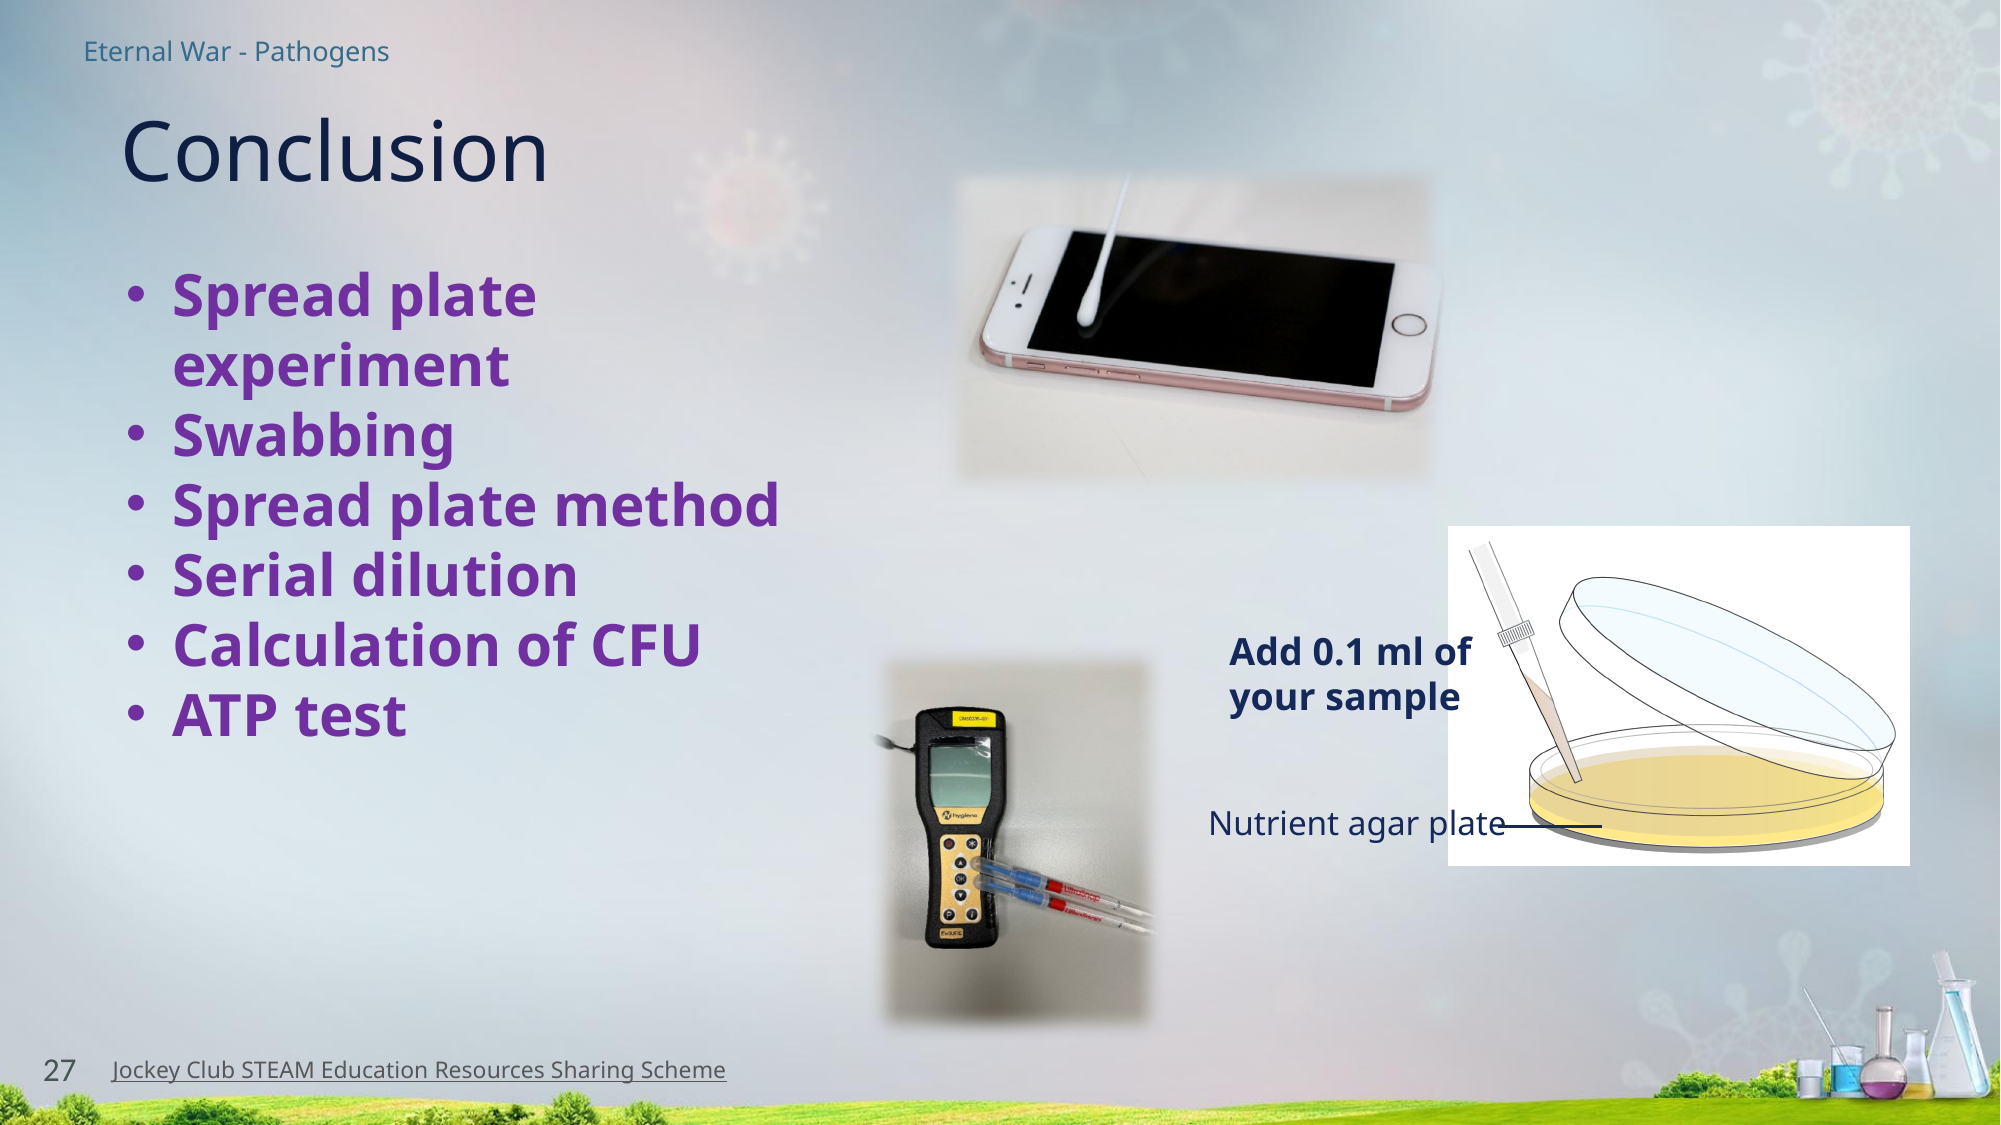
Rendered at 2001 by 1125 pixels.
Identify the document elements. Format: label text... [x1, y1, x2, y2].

picture [0, 0, 2001, 1125]
text_box Conclusion [100, 40, 1511, 257]
text_box Add 0.1 ml of your sample [1214, 620, 1442, 726]
text_box Spread plate experiment Swabbing Spread plate method Serial dilution Calculation of CFU ATP test [111, 250, 868, 826]
slide_number 27 [18, 1038, 101, 1099]
text_box Nutrient agar plate [1222, 794, 1442, 850]
